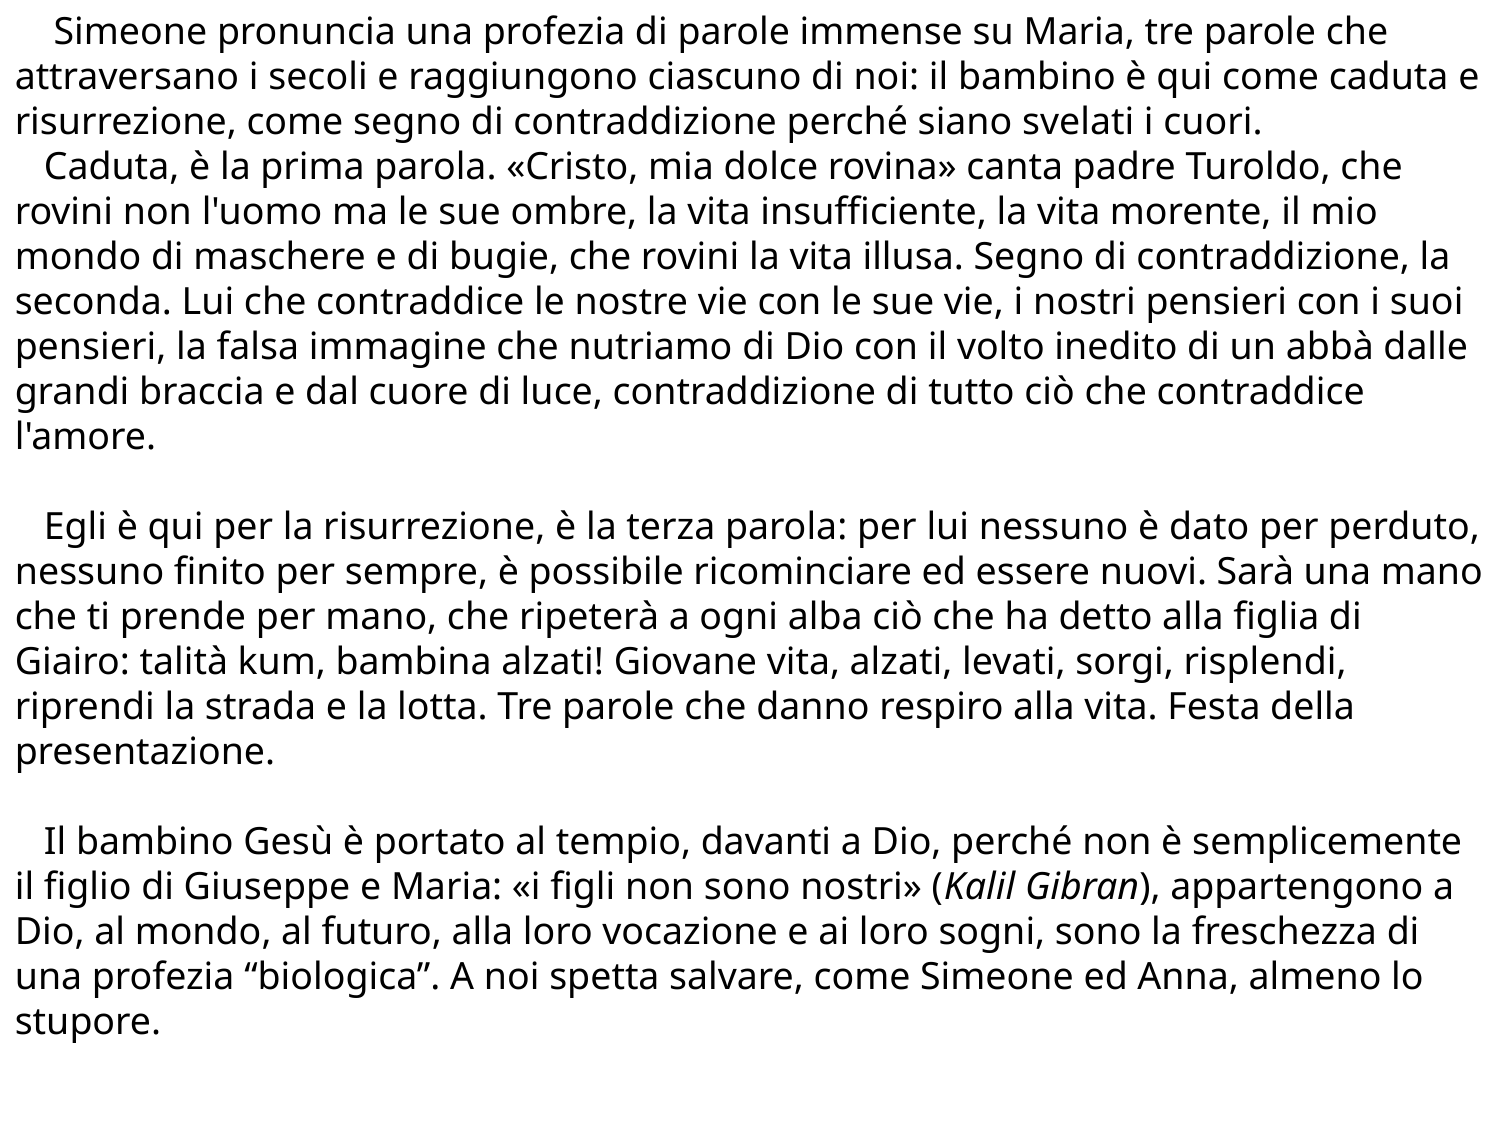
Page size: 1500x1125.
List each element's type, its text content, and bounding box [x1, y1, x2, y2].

text_box Simeone pronuncia una profezia di parole immense su Maria, tre parole che attraversano i secoli e raggiungono ciascuno di noi: il bambino è qui come caduta e risurrezione, come segno di contraddizione perché siano svelati i cuori. Caduta, è la prima parola. «Cristo, mia dolce rovina» canta padre Turoldo, che rovini non l'uomo ma le sue ombre, la vita insufficiente, la vita morente, il mio mondo di maschere e di bugie, che rovini la vita illusa. Segno di contraddizione, la seconda. Lui che contraddice le nostre vie con le sue vie, i nostri pensieri con i suoi pensieri, la falsa immagine che nutriamo di Dio con il volto inedito di un abbà dalle grandi braccia e dal cuore di luce, contraddizione di tutto ciò che contraddice l'amore. Egli è qui per la risurrezione, è la terza parola: per lui nessuno è dato per perduto, nessuno finito per sempre, è possibile ricominciare ed essere nuovi. Sarà una mano che ti prende per mano, che ripeterà a ogni alba ciò che ha detto alla figlia di Giairo: talità kum, bambina alzati! Giovane vita, alzati, levati, sorgi, risplendi, riprendi la strada e la lotta. Tre parole che danno respiro alla vita. Festa della presentazione. Il bambino Gesù è portato al tempio, davanti a Dio, perché non è semplicemente il figlio di Giuseppe e Maria: «i figli non sono nostri» (Kalil Gibran), appartengono a Dio, al mondo, al futuro, alla loro vocazione e ai loro sogni, sono la freschezza di una profezia “biologica”. A noi spetta salvare, come Simeone ed Anna, almeno lo stupore. [0, 0, 1500, 1050]
